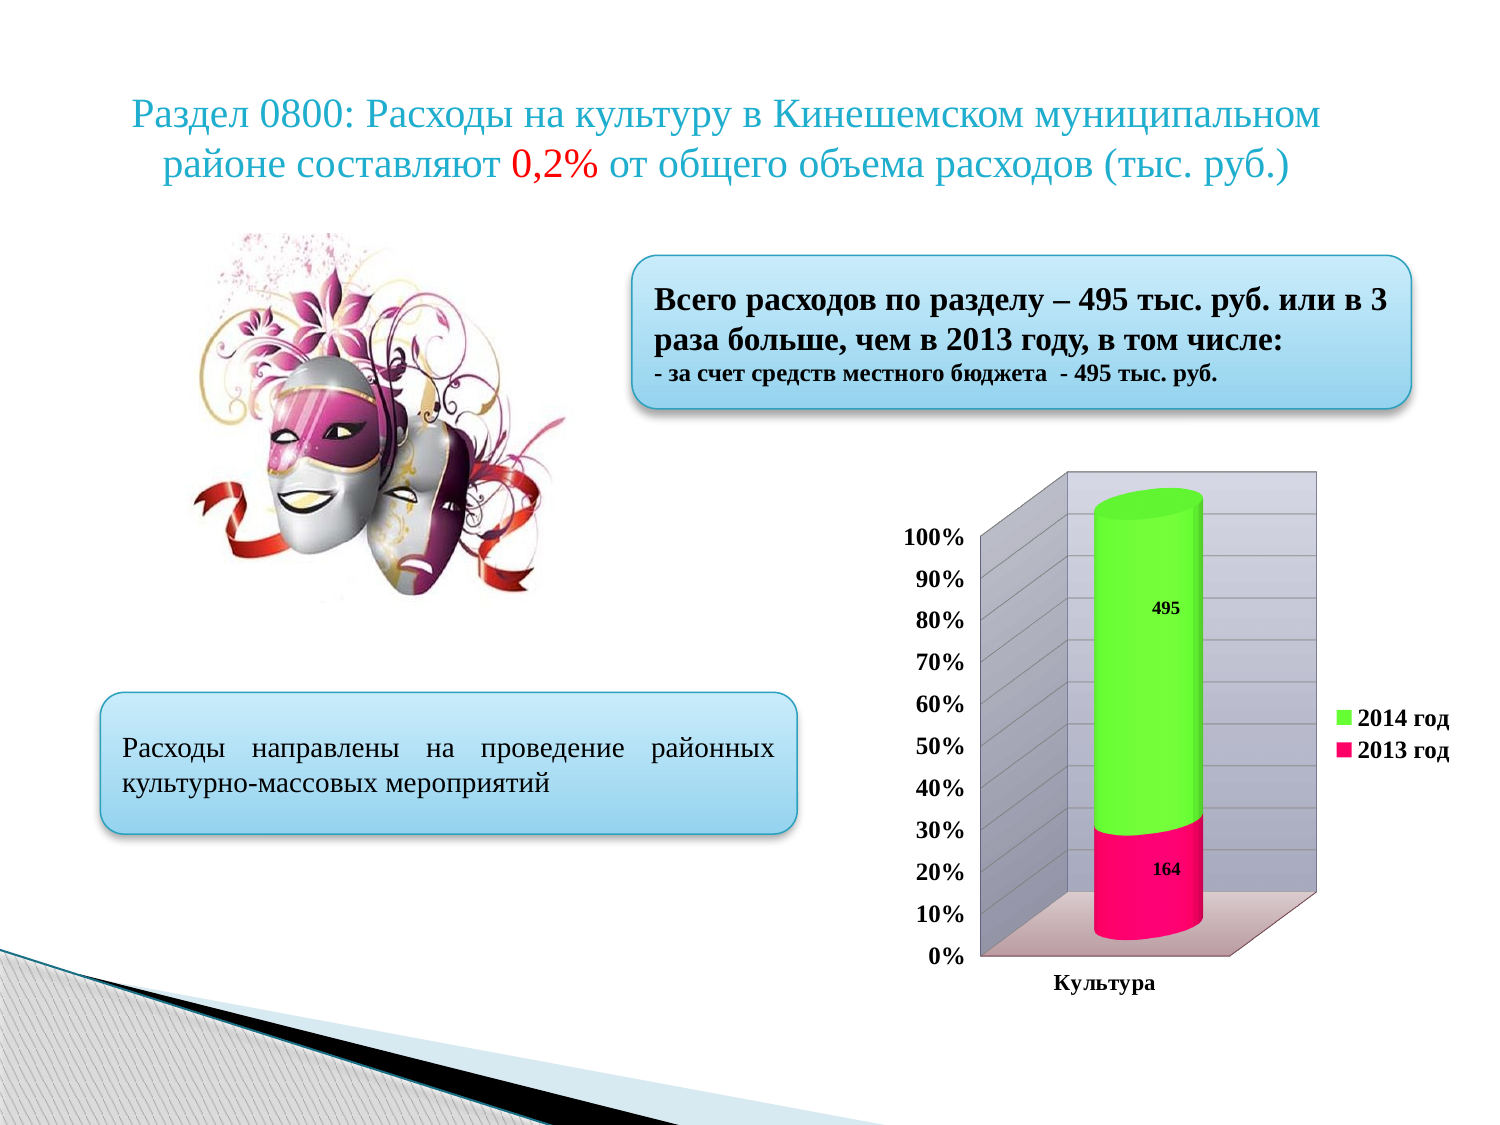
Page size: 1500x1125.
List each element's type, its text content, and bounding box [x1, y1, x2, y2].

text_box Раздел 0800: Расходы на культуру в Кинешемском муниципальном районе составляют 0,2% от общего объема расходов (тыс. руб.) [112, 78, 1341, 193]
text_box Всего расходов по разделу – 495 тыс. руб. или в 3 раза больше, чем в 2013 году, в том числе: - за счет средств местного бюджета - 495 тыс. руб. [631, 254, 1413, 410]
picture [123, 233, 597, 646]
chart [891, 455, 1471, 1012]
text_box Расходы направлены на проведение районных культурно-массовых мероприятий [99, 691, 799, 835]
